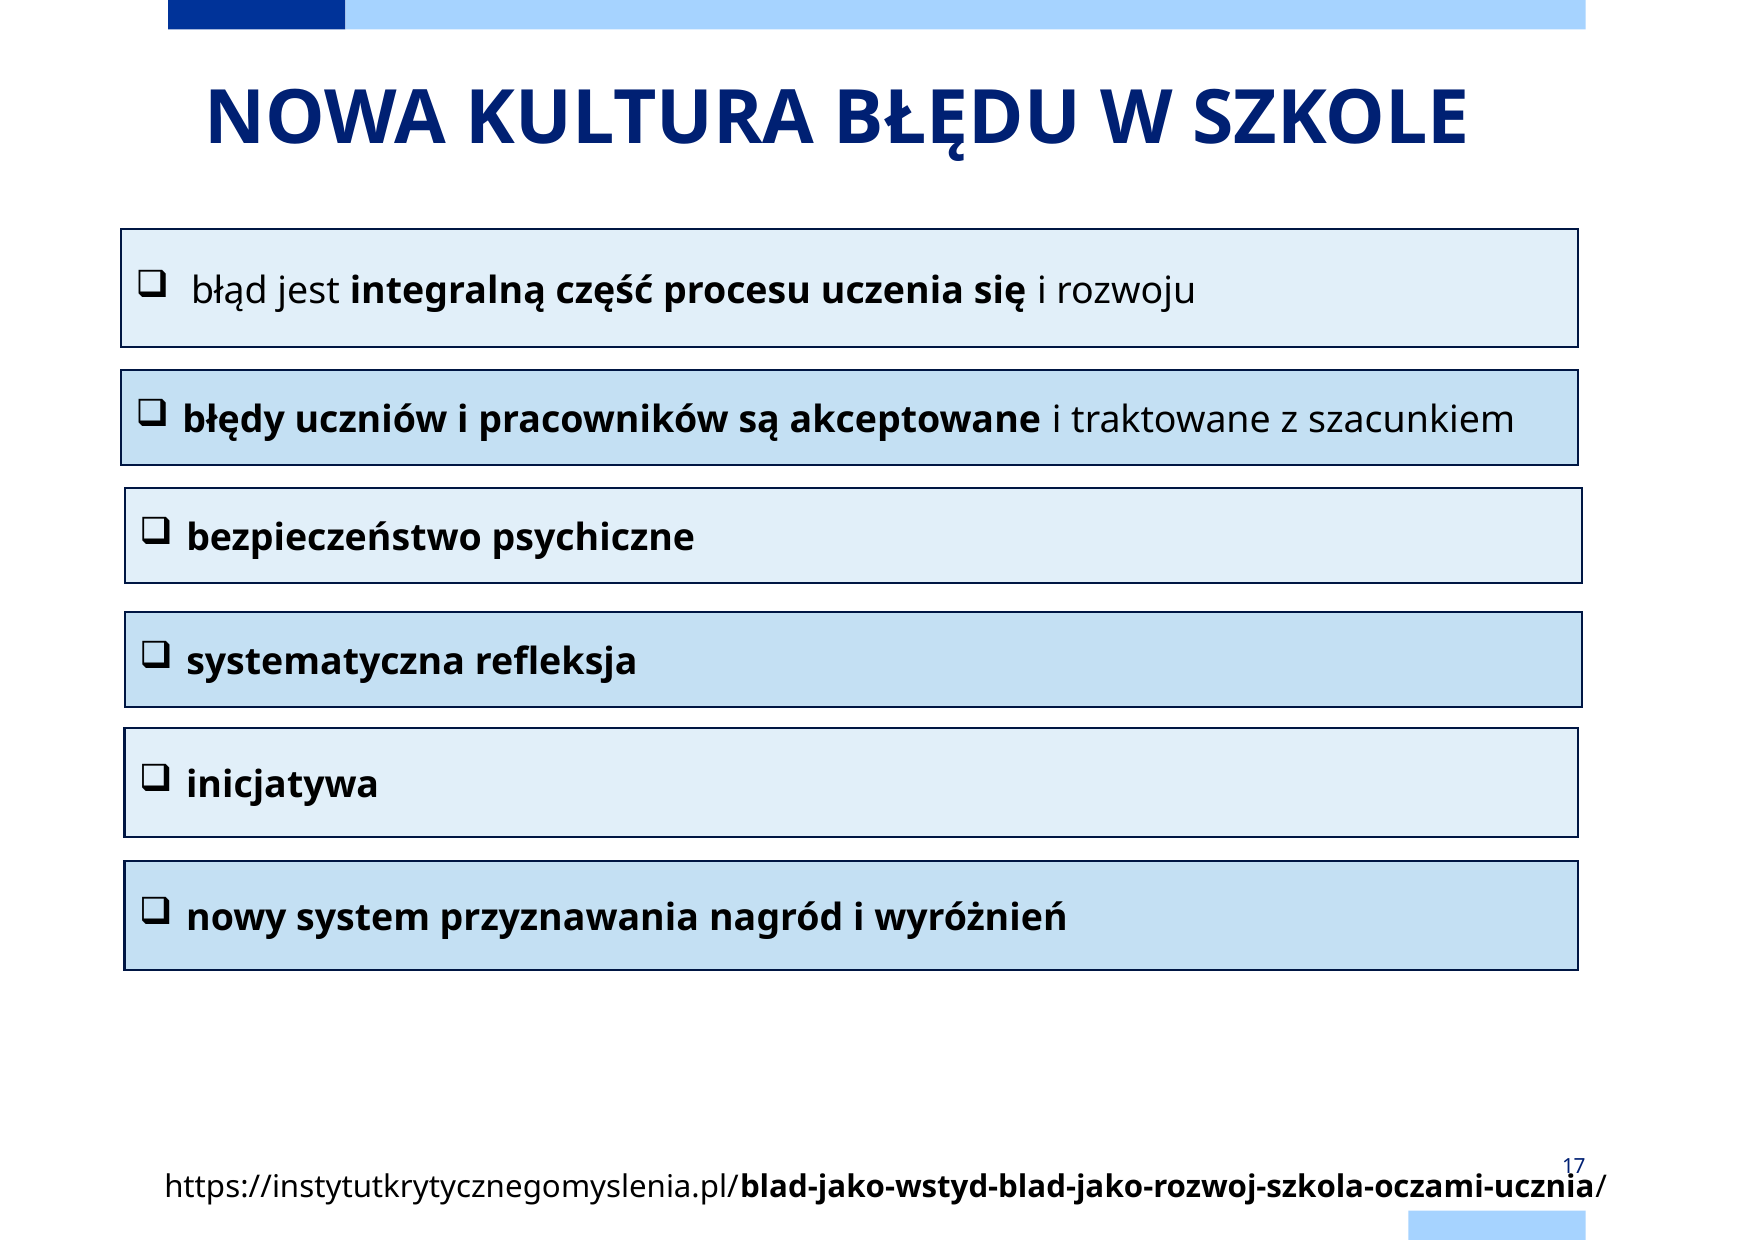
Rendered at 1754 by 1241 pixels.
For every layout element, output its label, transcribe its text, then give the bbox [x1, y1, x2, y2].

text_box bezpieczeństwo psychiczne [124, 487, 1583, 584]
text_box inicjatywa [123, 727, 1579, 838]
text_box systematyczna refleksja [124, 611, 1583, 708]
list https://instytutkrytycznegomyslenia.pl/blad-jako-wstyd-blad-jako-rozwoj-szkola-oczami-ucznia/ [44, 59, 1728, 1241]
text_box nowy system przyznawania nagród i wyróżnień [123, 860, 1579, 971]
text_box błędy uczniów i pracowników są akceptowane i traktowane z szacunkiem [120, 369, 1579, 466]
text_box NOWA KULTURA BŁĘDU W SZKOLE [73, 52, 1622, 175]
slide_number 17 [1408, 1151, 1586, 1182]
text_box błąd jest integralną część procesu uczenia się i rozwoju [120, 228, 1579, 348]
